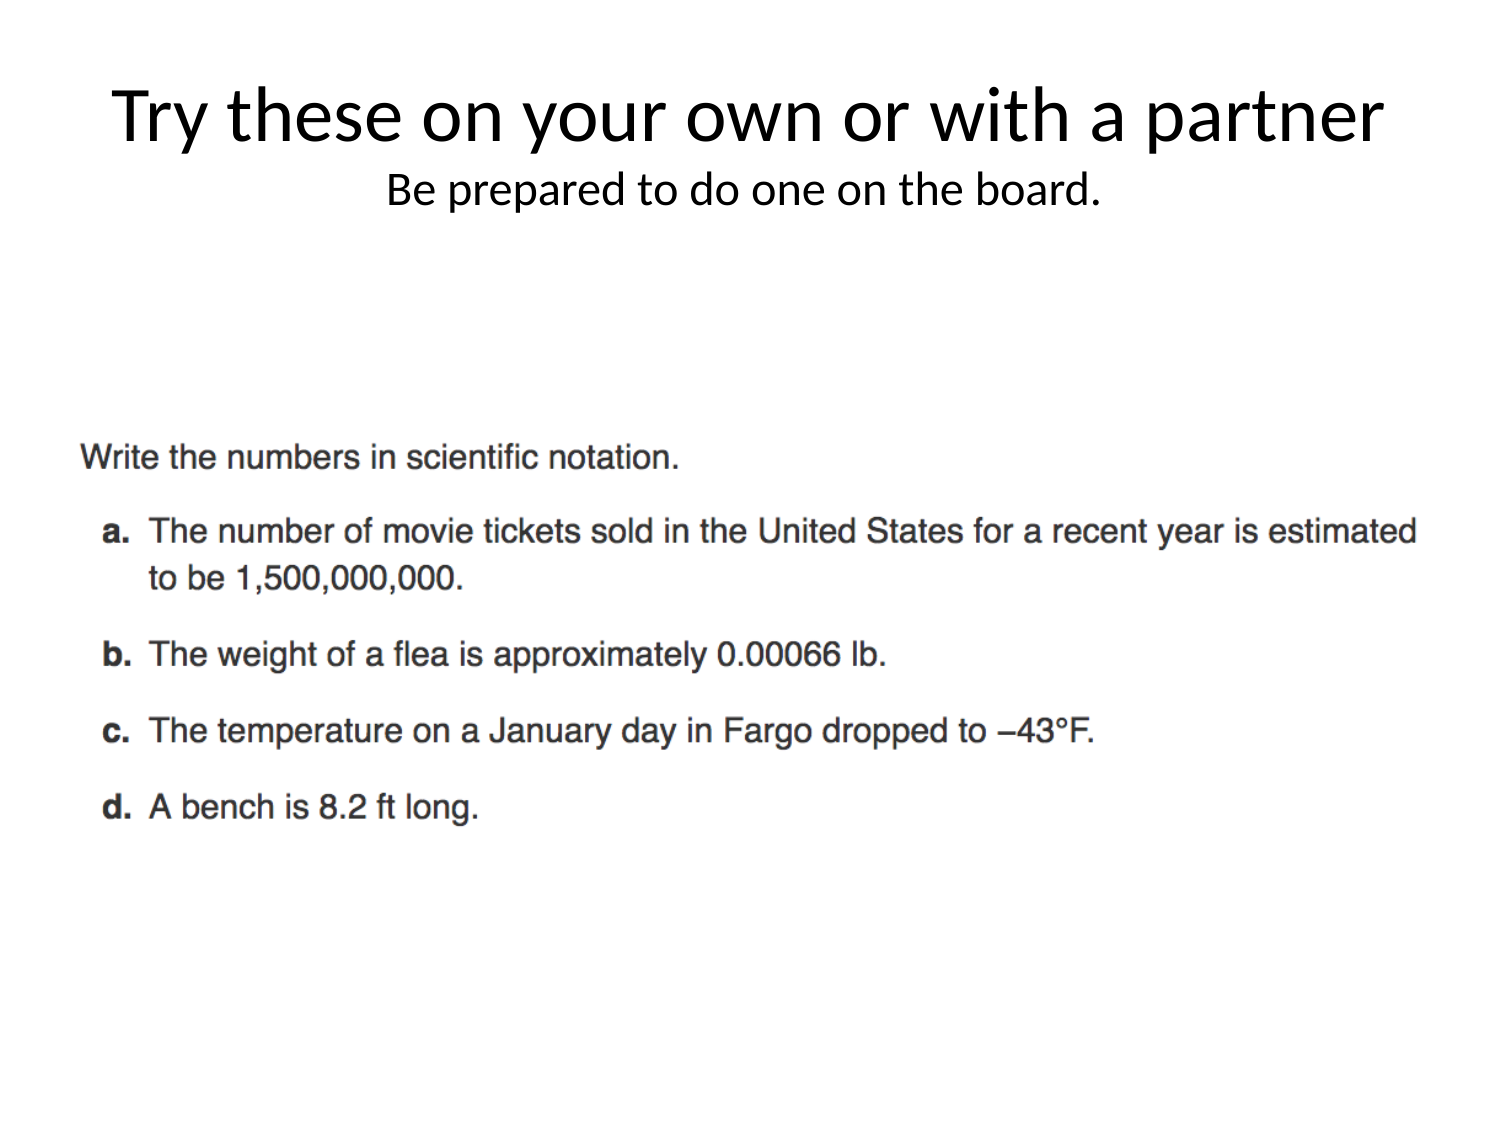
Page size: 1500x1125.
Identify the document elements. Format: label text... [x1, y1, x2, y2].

title Try these on your own or with a partner Be prepared to do one on the board. [75, 45, 1425, 233]
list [74, 262, 1426, 1006]
